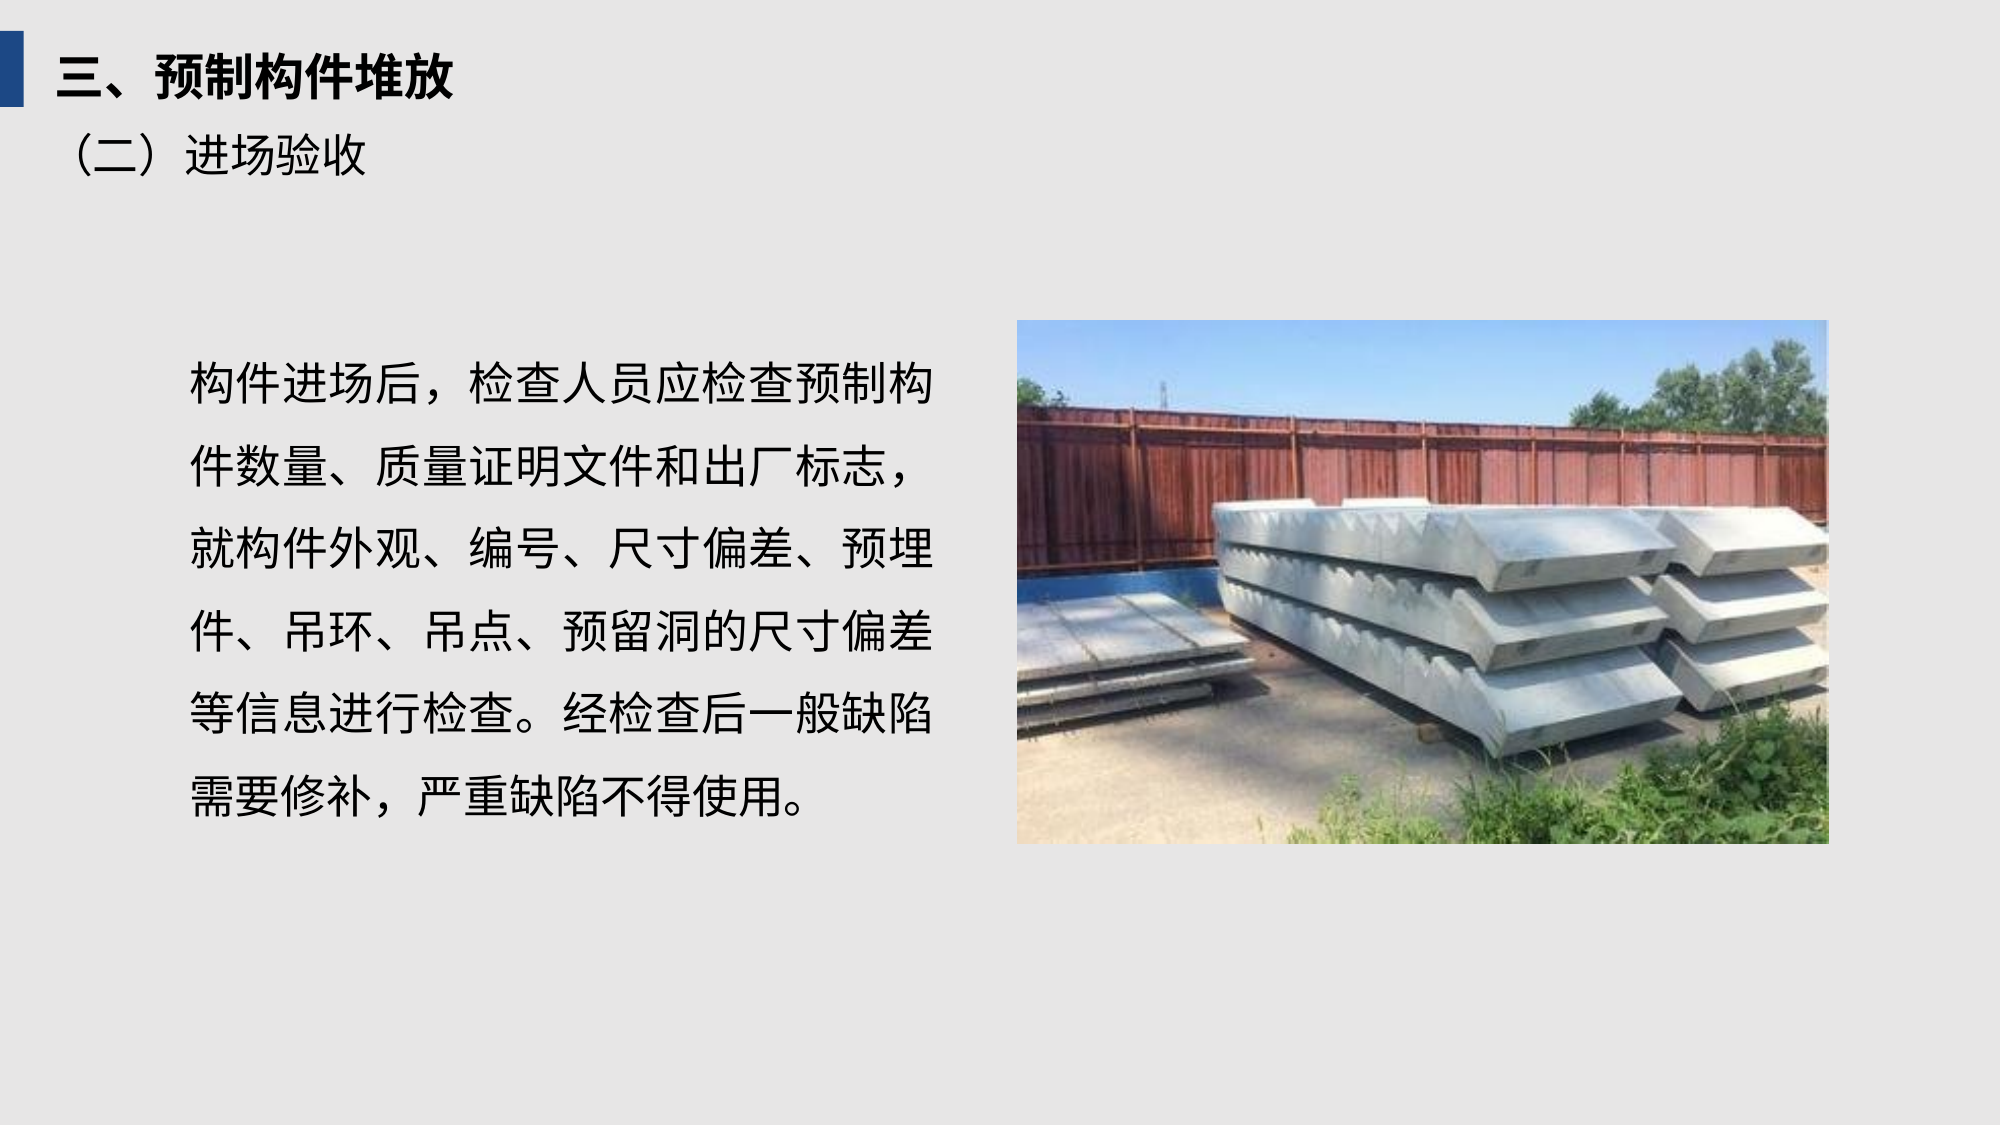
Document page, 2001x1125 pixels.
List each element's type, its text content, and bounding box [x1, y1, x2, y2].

text_box 构件进场后，检查人员应检查预制构件数量、质量证明文件和出厂标志，就构件外观、编号、尺寸偏差、预埋件、吊环、吊点、预留洞的尺寸偏差等信息进行检查。经检查后一般缺陷需要修补，严重缺陷不得使用。 [174, 320, 949, 830]
text_box （二）进场验收 [32, 119, 383, 190]
picture [1017, 319, 1829, 844]
text_box [0, 30, 24, 107]
text_box 三、预制构件堆放 [40, 37, 470, 113]
